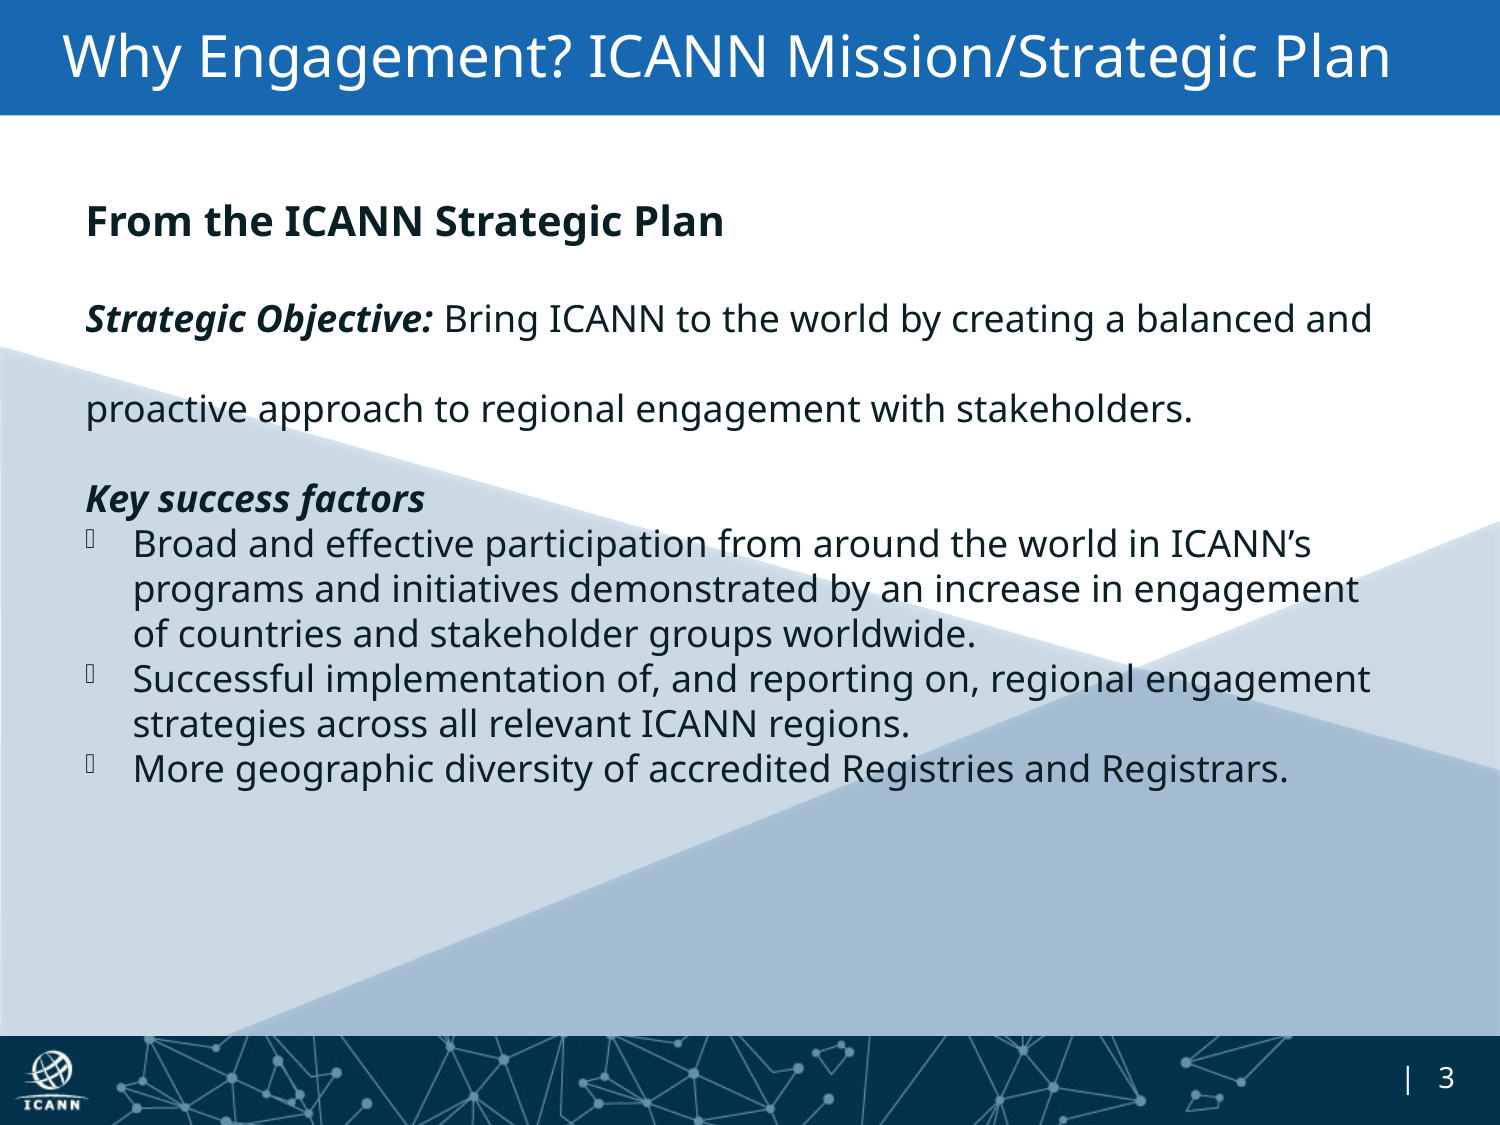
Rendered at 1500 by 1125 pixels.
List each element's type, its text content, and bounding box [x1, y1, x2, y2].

picture [0, 1036, 1500, 1125]
text_box From the ICANN Strategic Plan Strategic Objective: Bring ICANN to the world by creating a balanced and proactive approach to regional engagement with stakeholders. Key success factors Broad and effective participation from around the world in ICANN’s programs and initiatives demonstrated by an increase in engagement of countries and stakeholder groups worldwide. Successful implementation of, and reporting on, regional engagement strategies across all relevant ICANN regions. More geographic diversity of accredited Registries and Registrars. [70, 187, 1398, 933]
title Why Engagement? ICANN Mission/Strategic Plan [0, 0, 1500, 116]
